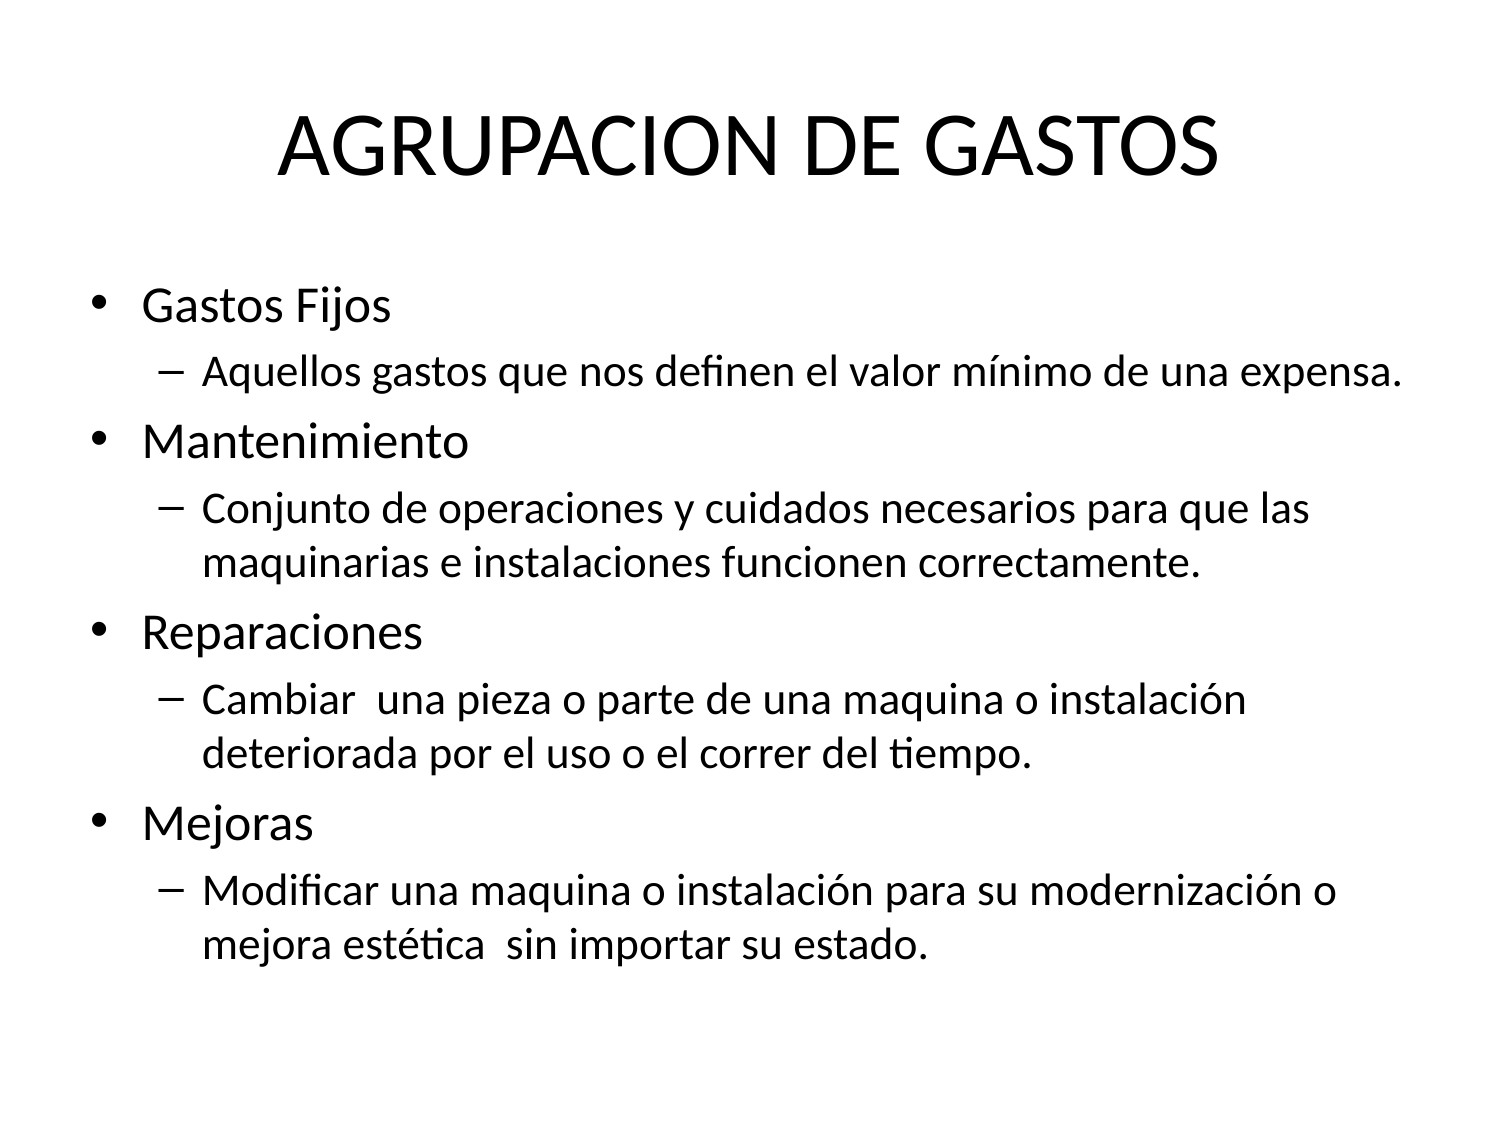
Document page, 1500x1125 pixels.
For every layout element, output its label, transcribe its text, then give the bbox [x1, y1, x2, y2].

title AGRUPACION DE GASTOS [75, 45, 1425, 233]
list Gastos Fijos Aquellos gastos que nos definen el valor mínimo de una expensa. Mantenimiento Conjunto de operaciones y cuidados necesarios para que las maquinarias e instalaciones funcionen correctamente. Reparaciones Cambiar una pieza o parte de una maquina o instalación deteriorada por el uso o el correr del tiempo. Mejoras Modificar una maquina o instalación para su modernización o mejora estética sin importar su estado. [75, 262, 1425, 1005]
